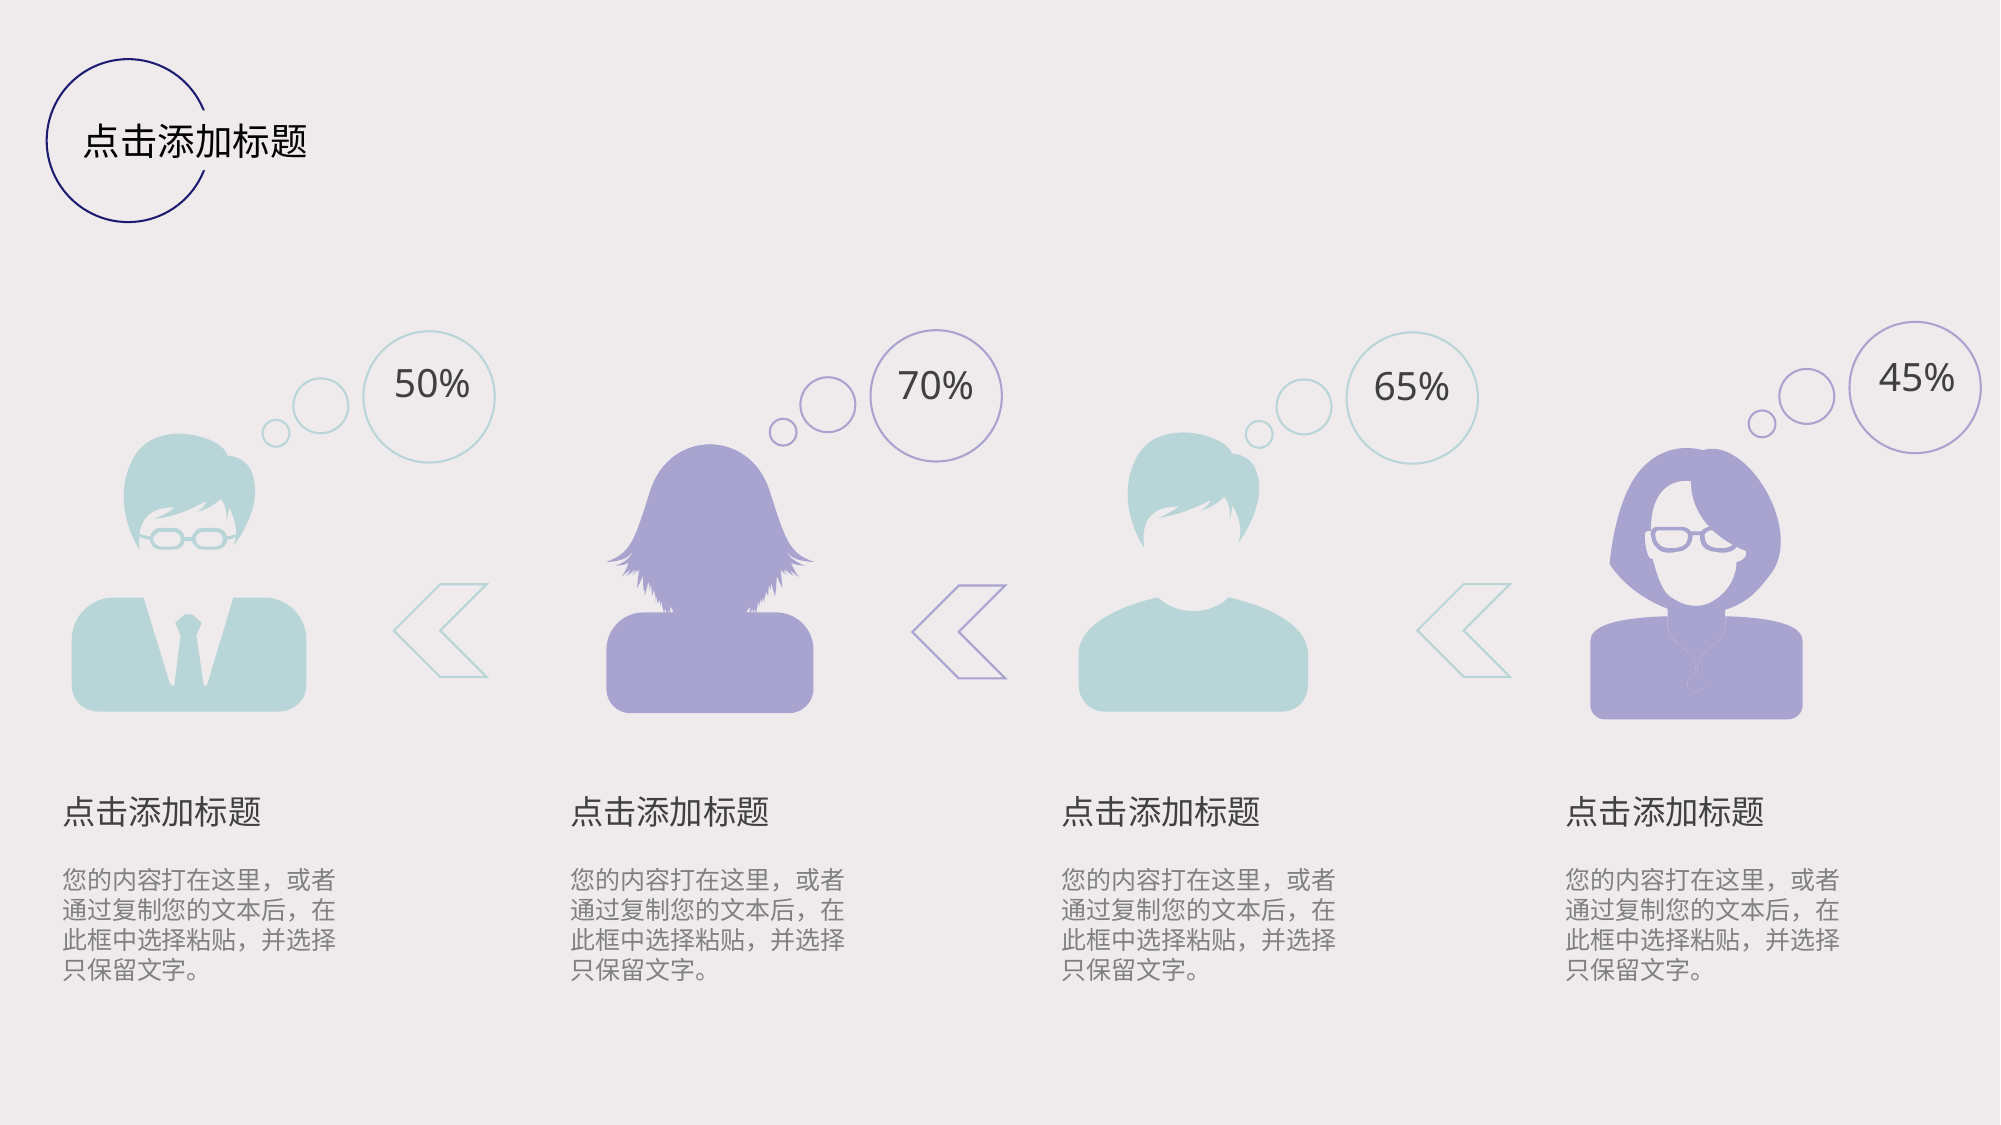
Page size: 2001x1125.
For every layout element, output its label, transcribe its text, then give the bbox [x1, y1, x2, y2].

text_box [1748, 321, 1998, 454]
text_box 点击添加标题 您的内容打在这里，或者通过复制您的文本后，在此框中选择粘贴，并选择只保留文字。 [555, 783, 878, 1059]
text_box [71, 415, 307, 712]
text_box 点击添加标题 您的内容打在这里，或者通过复制您的文本后，在此框中选择粘贴，并选择只保留文字。 [47, 783, 371, 1052]
text_box 点击添加标题 您的内容打在这里，或者通过复制您的文本后，在此框中选择粘贴，并选择只保留文字。 [1047, 783, 1370, 1052]
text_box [769, 330, 1017, 462]
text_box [606, 428, 815, 714]
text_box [1245, 332, 1493, 464]
text_box [910, 584, 1008, 680]
text_box 点击添加标题 您的内容打在这里，或者通过复制您的文本后，在此框中选择粘贴，并选择只保留文字。 [1551, 783, 1874, 1052]
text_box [1078, 414, 1308, 712]
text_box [262, 331, 513, 463]
text_box [1415, 583, 1513, 678]
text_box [1590, 448, 1803, 720]
text_box [392, 583, 490, 679]
